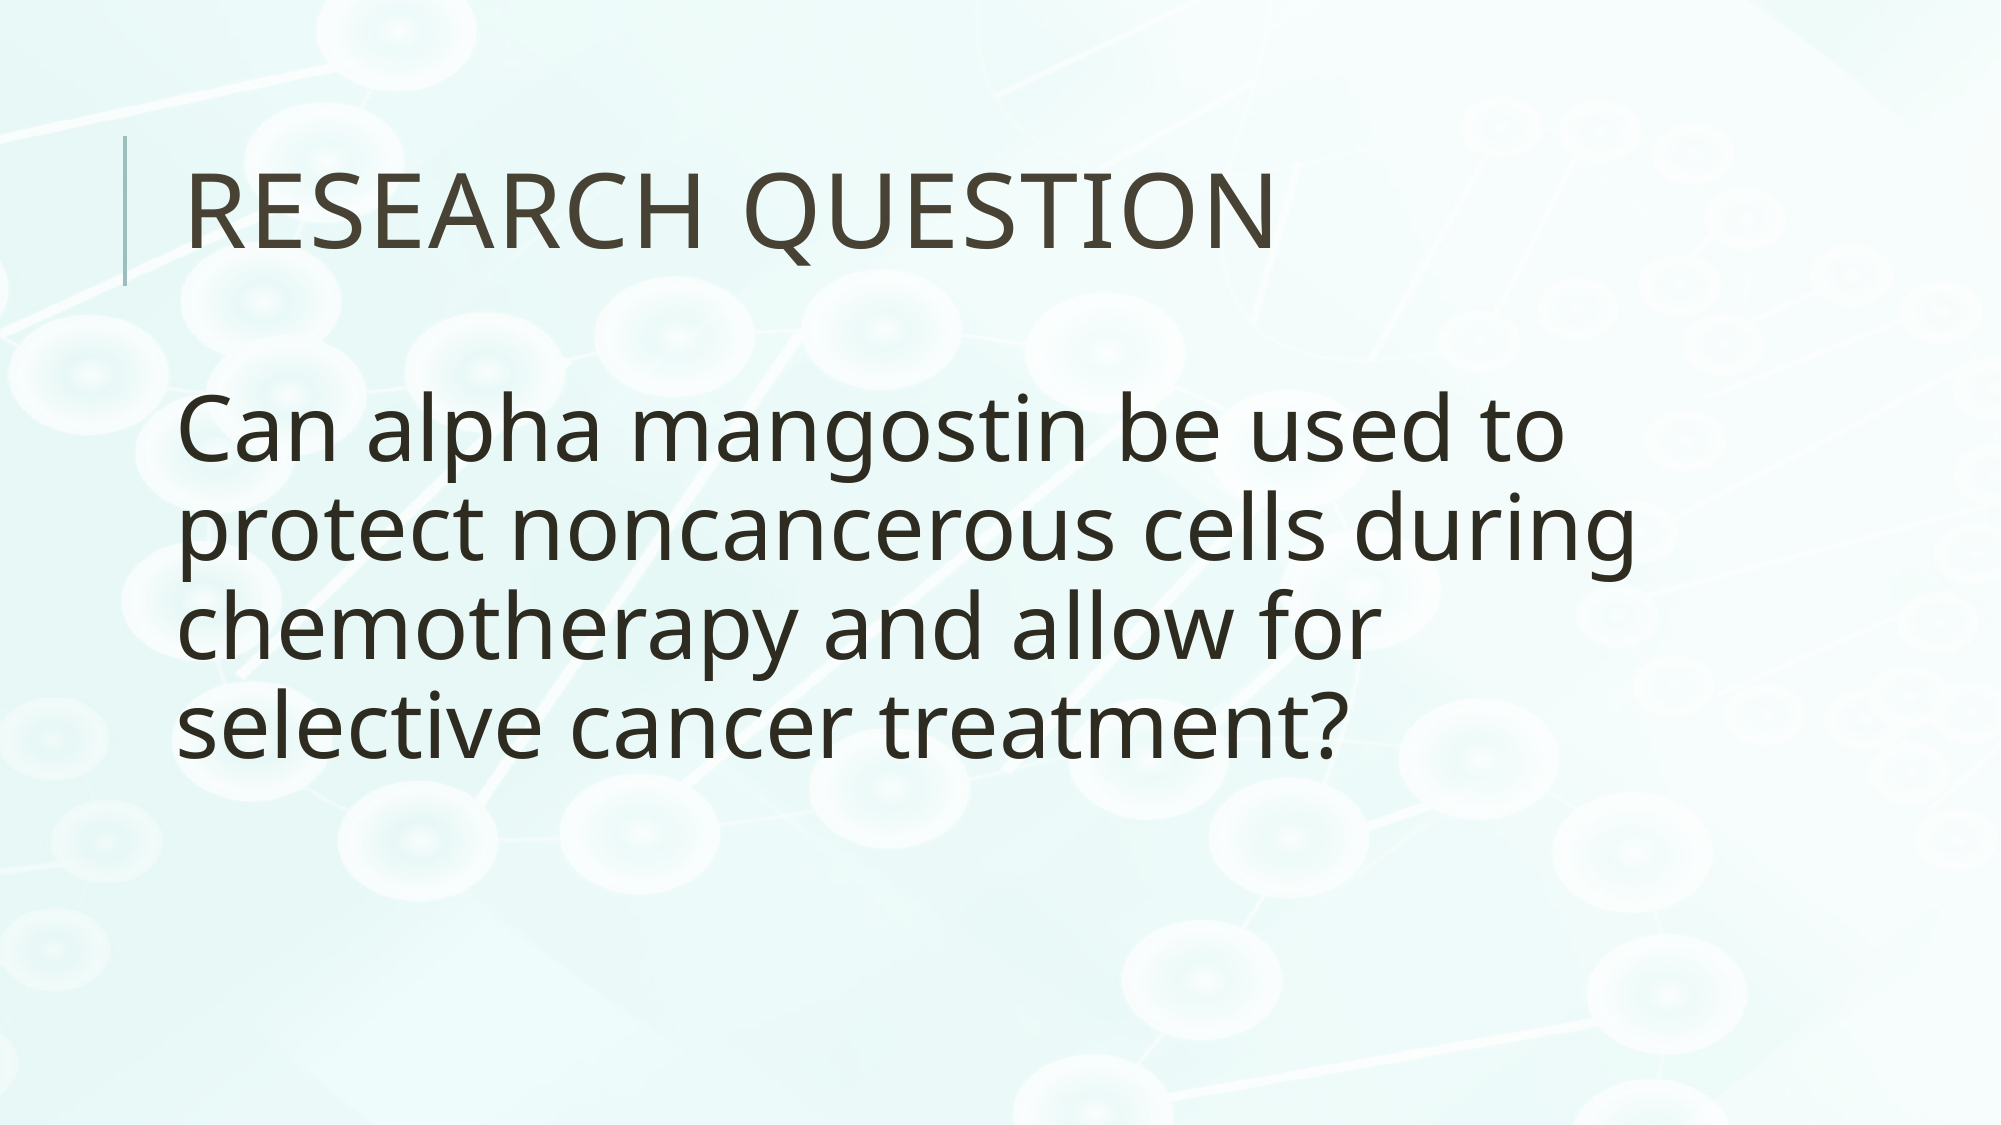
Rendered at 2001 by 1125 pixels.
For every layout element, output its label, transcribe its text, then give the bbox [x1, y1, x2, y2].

title Research Question [168, 96, 1763, 342]
list Can alpha mangostin be used to protect noncancerous cells during chemotherapy and allow for selective cancer treatment? [168, 375, 1763, 1035]
